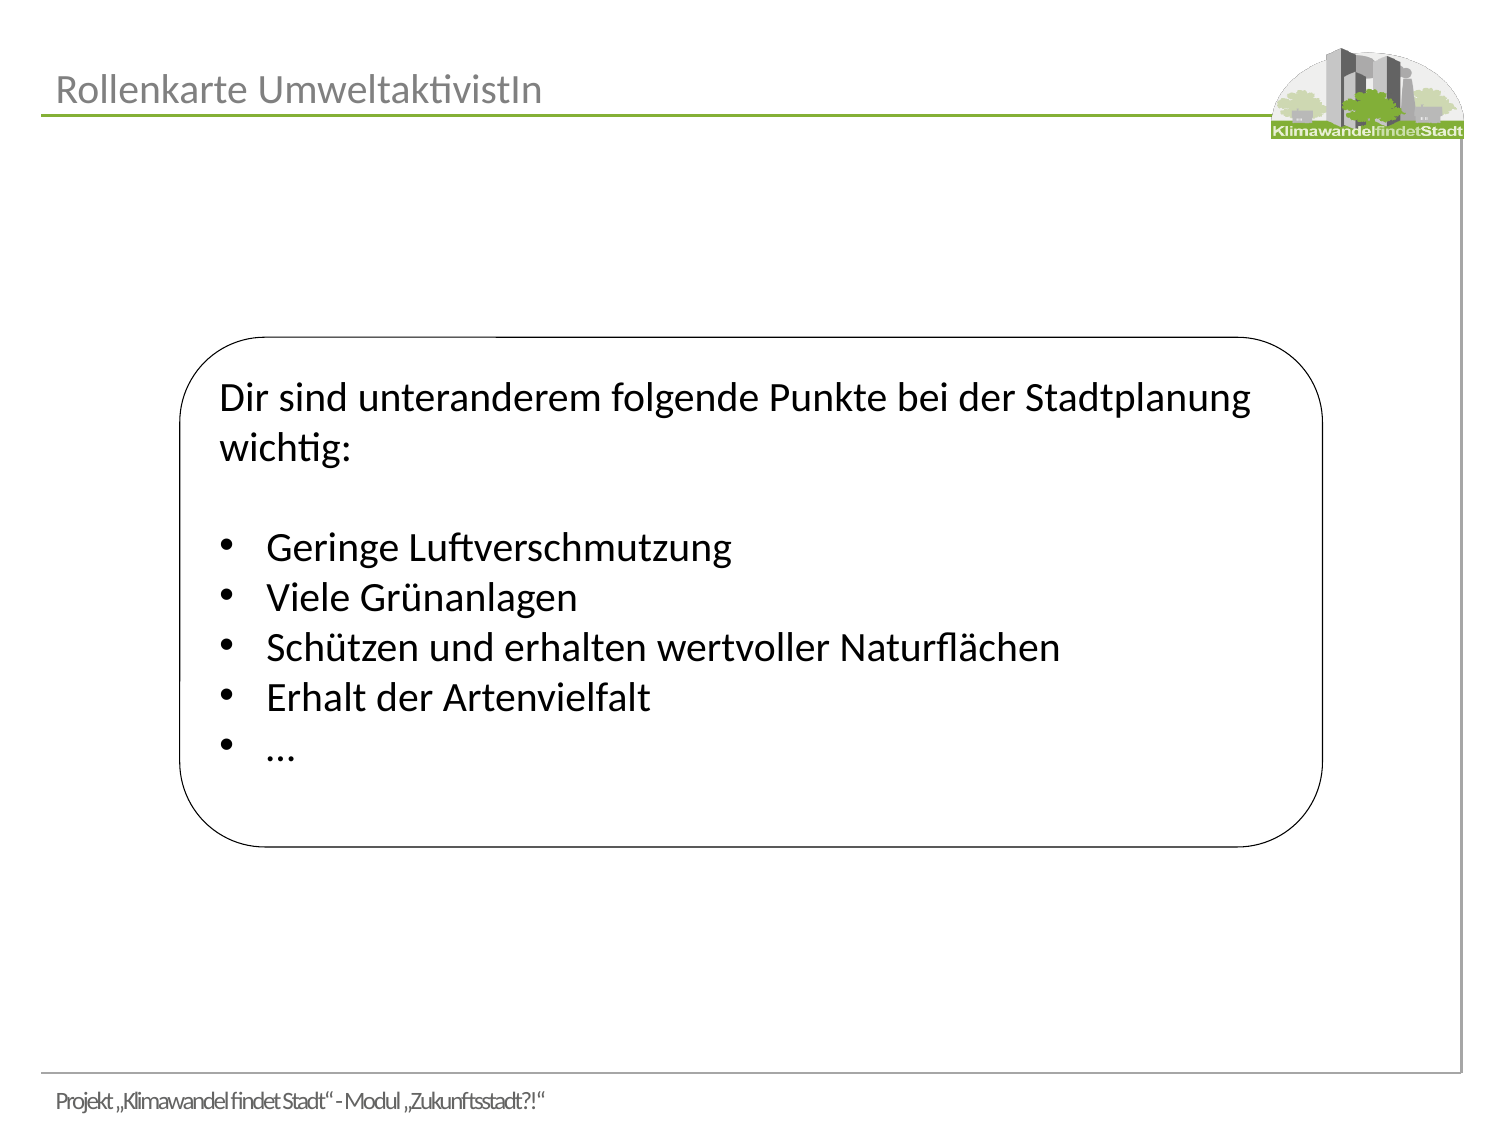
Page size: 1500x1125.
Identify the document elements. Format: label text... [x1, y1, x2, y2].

text_box Rollenkarte UmweltaktivistIn [40, 54, 1100, 115]
picture [1271, 4, 1464, 139]
text_box Projekt „Klimawandel findet Stadt“ - Modul „Zukunftsstadt?!“ [40, 1078, 1194, 1122]
text_box Dir sind unteranderem folgende Punkte bei der Stadtplanung wichtig: Geringe Luftverschmutzung Viele Grünanlagen Schützen und erhalten wertvoller Naturflächen Erhalt der Artenvielfalt … [177, 335, 1325, 850]
